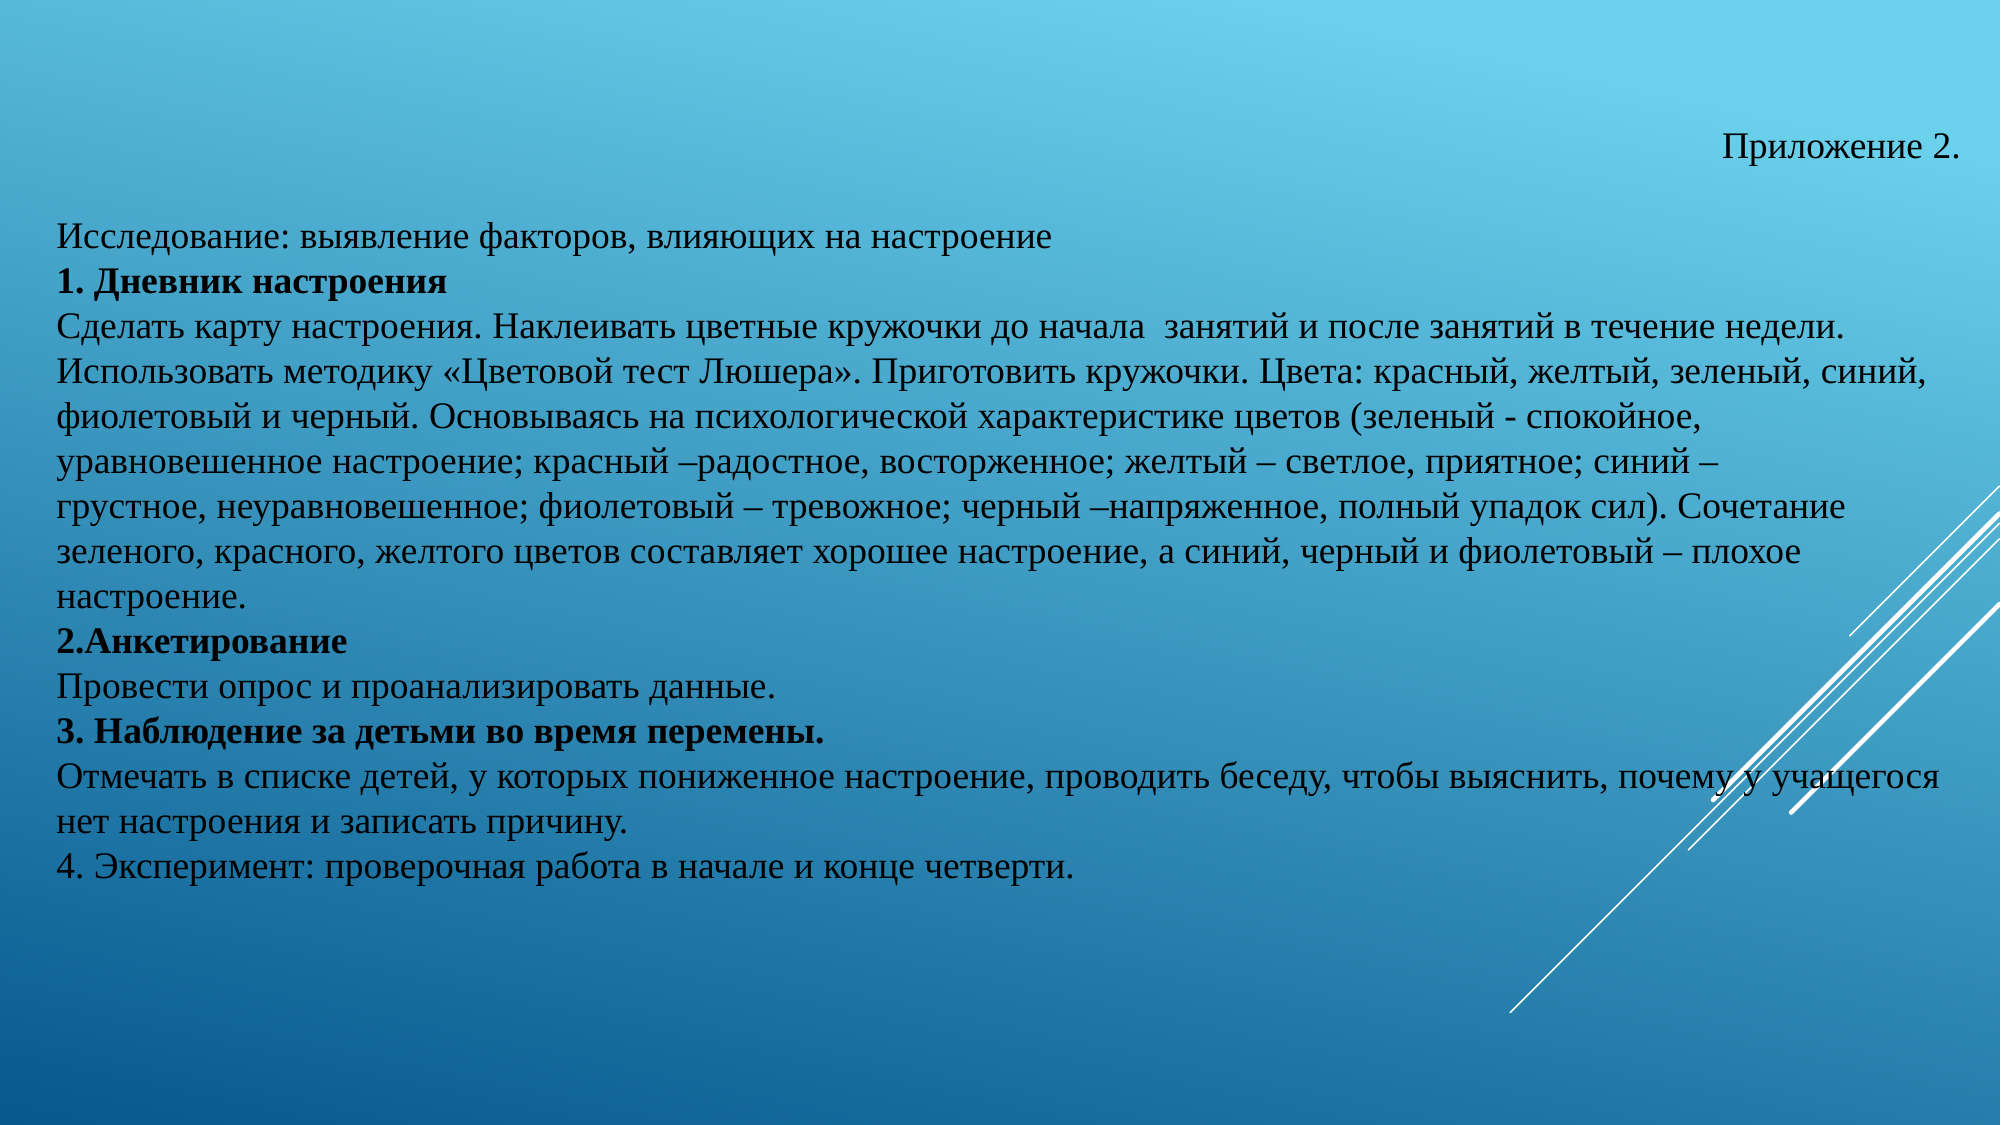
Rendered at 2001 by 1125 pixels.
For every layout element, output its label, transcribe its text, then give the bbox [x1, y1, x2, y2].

text_box Приложение 2. Исследование: выявление факторов, влияющих на настроение 1. Дневник настроения Сделать карту настроения. Наклеивать цветные кружочки до начала занятий и после занятий в течение недели. Использовать методику «Цветовой тест Люшера». Приготовить кружочки. Цвета: красный, желтый, зеленый, синий, фиолетовый и черный. Основываясь на психологической характеристике цветов (зеленый - спокойное, уравновешенное настроение; красный –радостное, восторженное; желтый – светлое, приятное; синий – грустное, неуравновешенное; фиолетовый – тревожное; черный –напряженное, полный упадок сил). Сочетание зеленого, красного, желтого цветов составляет хорошее настроение, а синий, черный и фиолетовый – плохое настроение. 2.Анкетирование Провести опрос и проанализировать данные. 3. Наблюдение за детьми во время перемены. Отмечать в списке детей, у которых пониженное настроение, проводить беседу, чтобы выяснить, почему у учащегося нет настроения и записать причину. 4. Эксперимент: проверочная работа в начале и конце четверти. [41, 24, 1976, 939]
